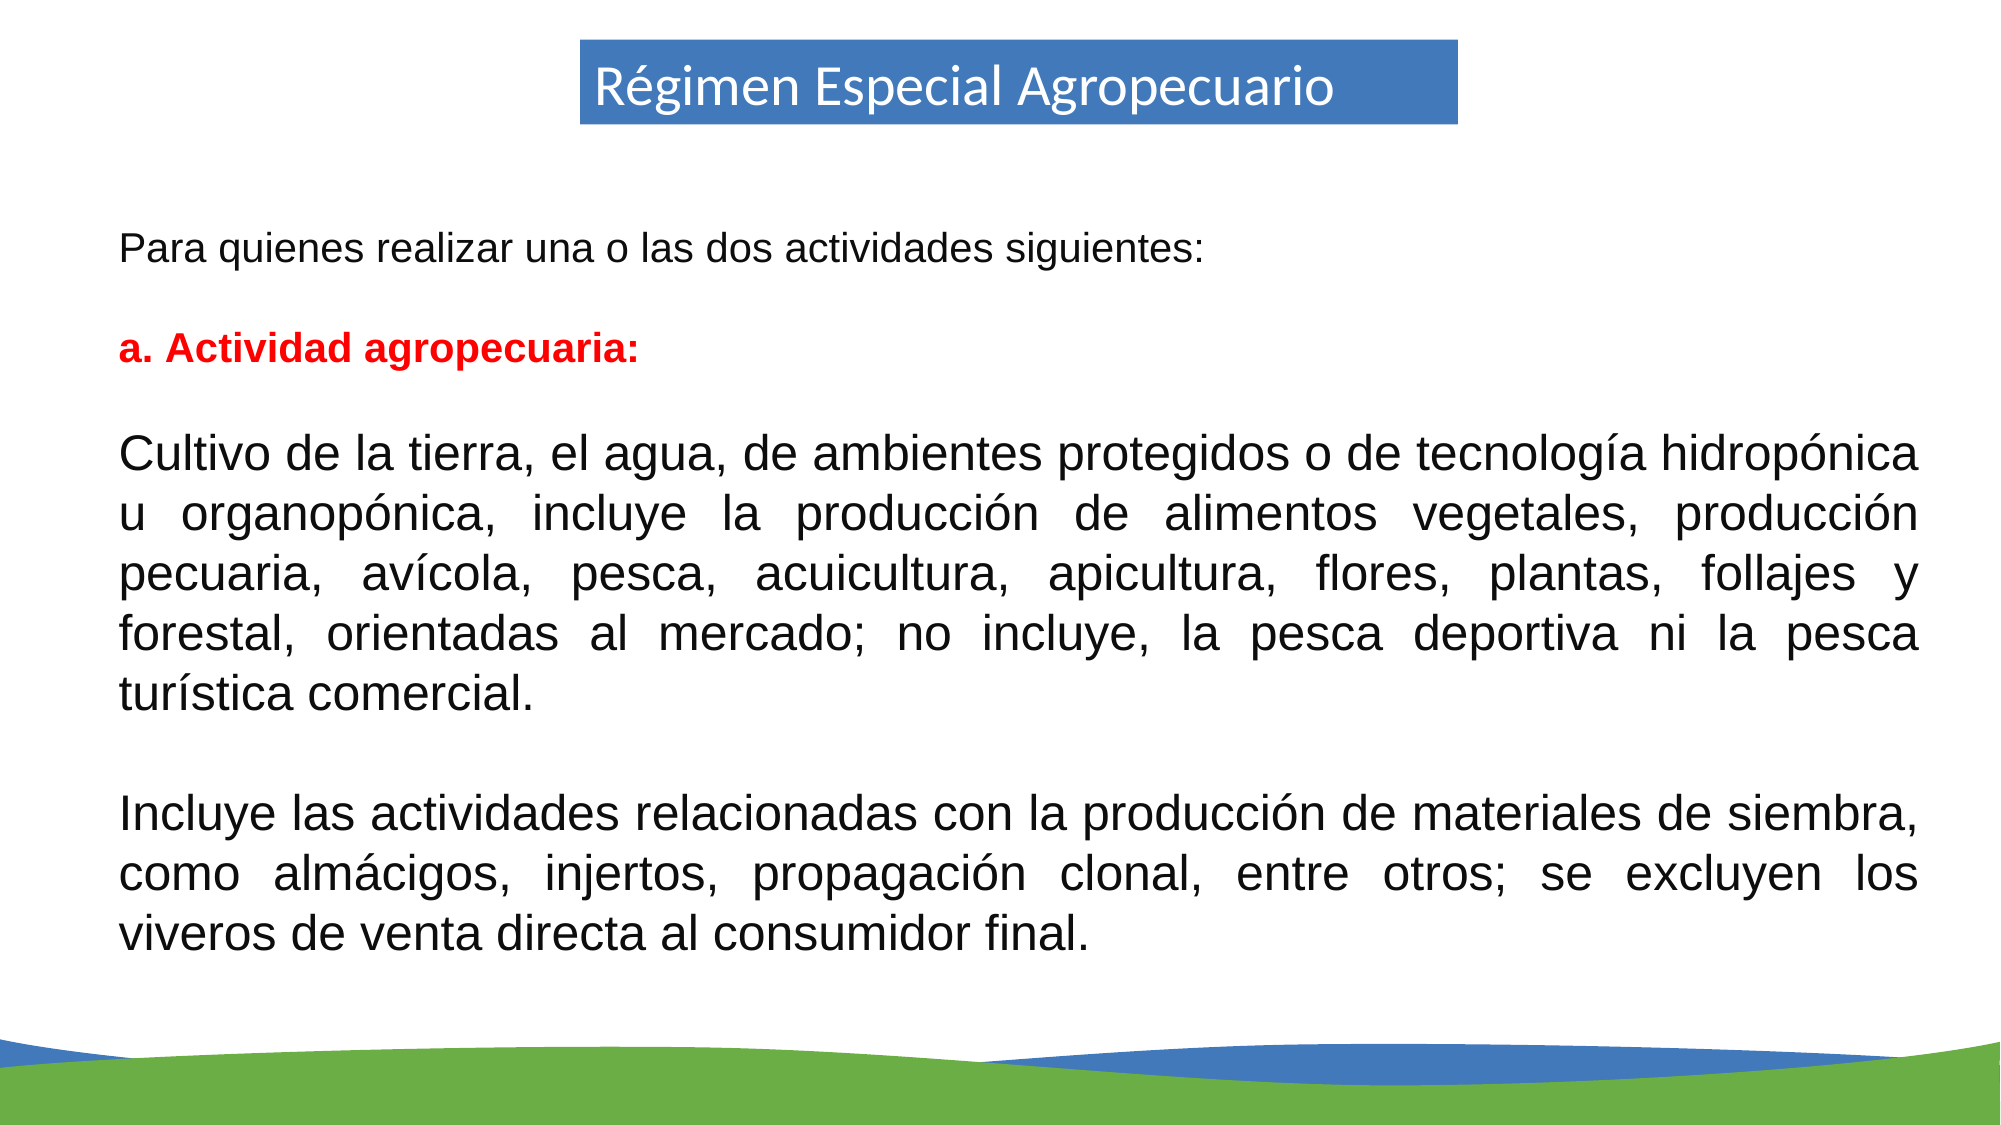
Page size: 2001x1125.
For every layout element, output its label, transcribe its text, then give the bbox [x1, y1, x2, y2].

text_box Régimen Especial Agropecuario [580, 39, 1458, 125]
text_box Para quienes realizar una o las dos actividades siguientes: a. Actividad agropecuaria: Cultivo de la tierra, el agua, de ambientes protegidos o de tecnología hidropónica u organopónica, incluye la producción de alimentos vegetales, producción pecuaria, avícola, pesca, acuicultura, apicultura, flores, plantas, follajes y forestal, orientadas al mercado; no incluye, la pesca deportiva ni la pesca turística comercial. Incluye las actividades relacionadas con la producción de materiales de siembra, como almácigos, injertos, propagación clonal, entre otros; se excluyen los viveros de venta directa al consumidor final. [103, 163, 1935, 968]
